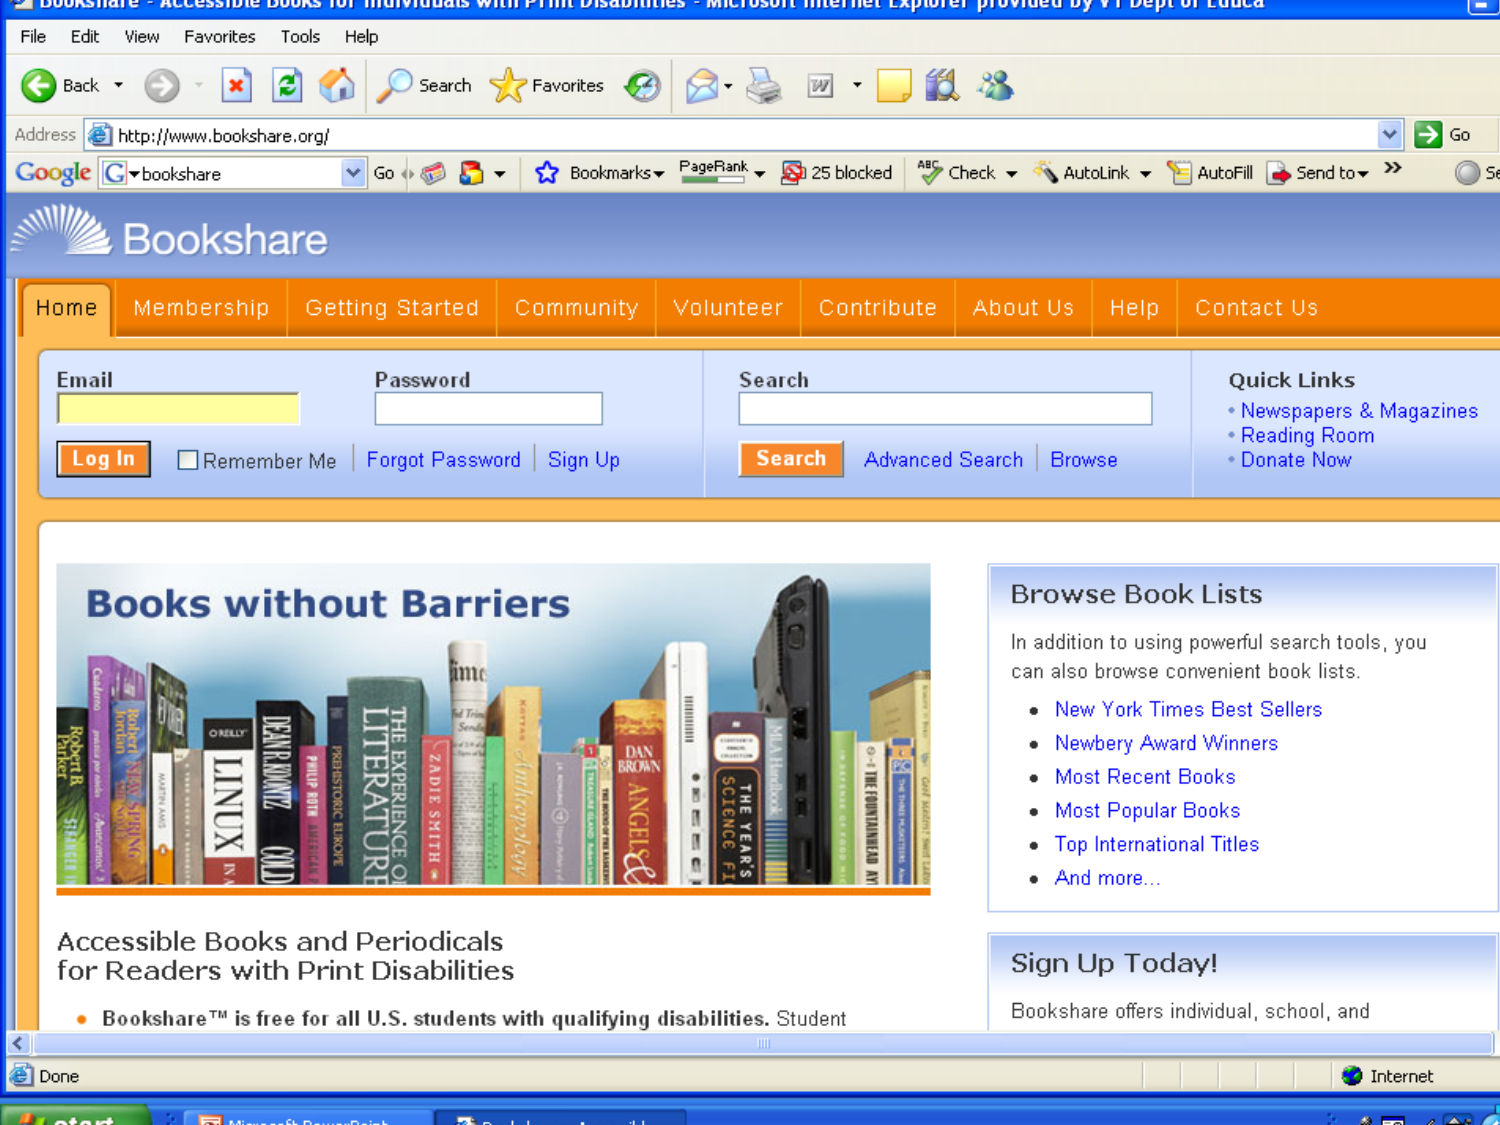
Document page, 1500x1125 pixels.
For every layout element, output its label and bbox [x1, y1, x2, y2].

list [0, 0, 1500, 1125]
